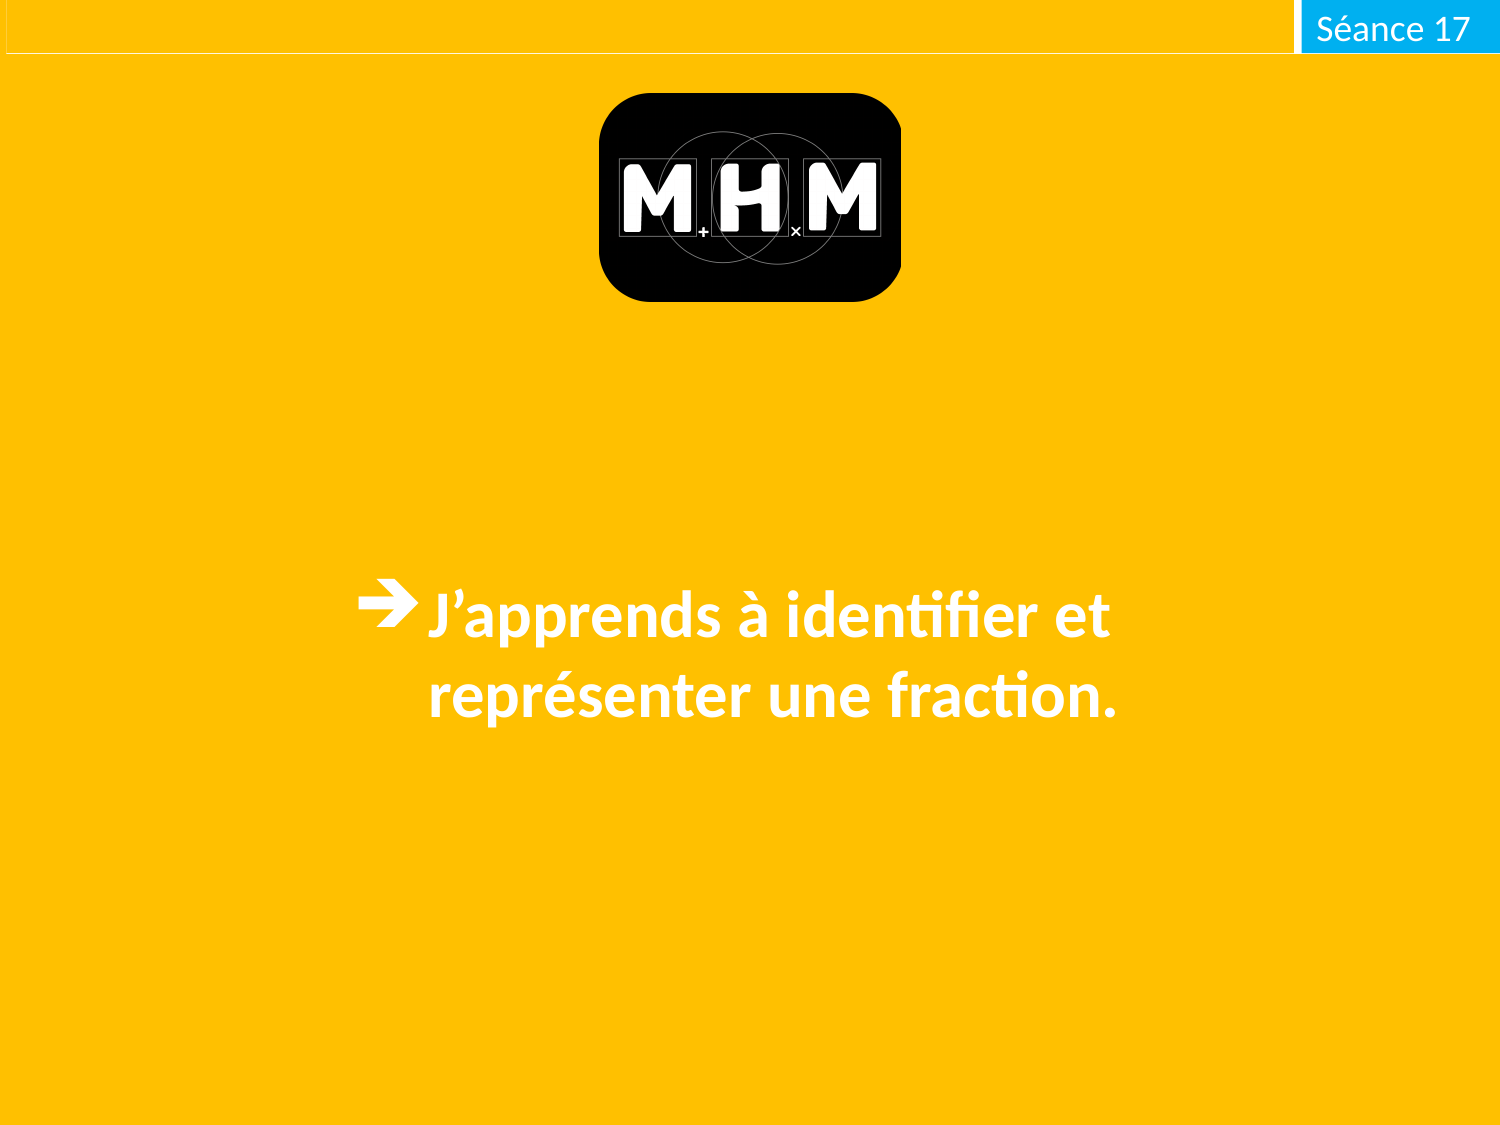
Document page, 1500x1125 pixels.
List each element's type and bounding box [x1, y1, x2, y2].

text_box [0, 53, 1500, 1125]
